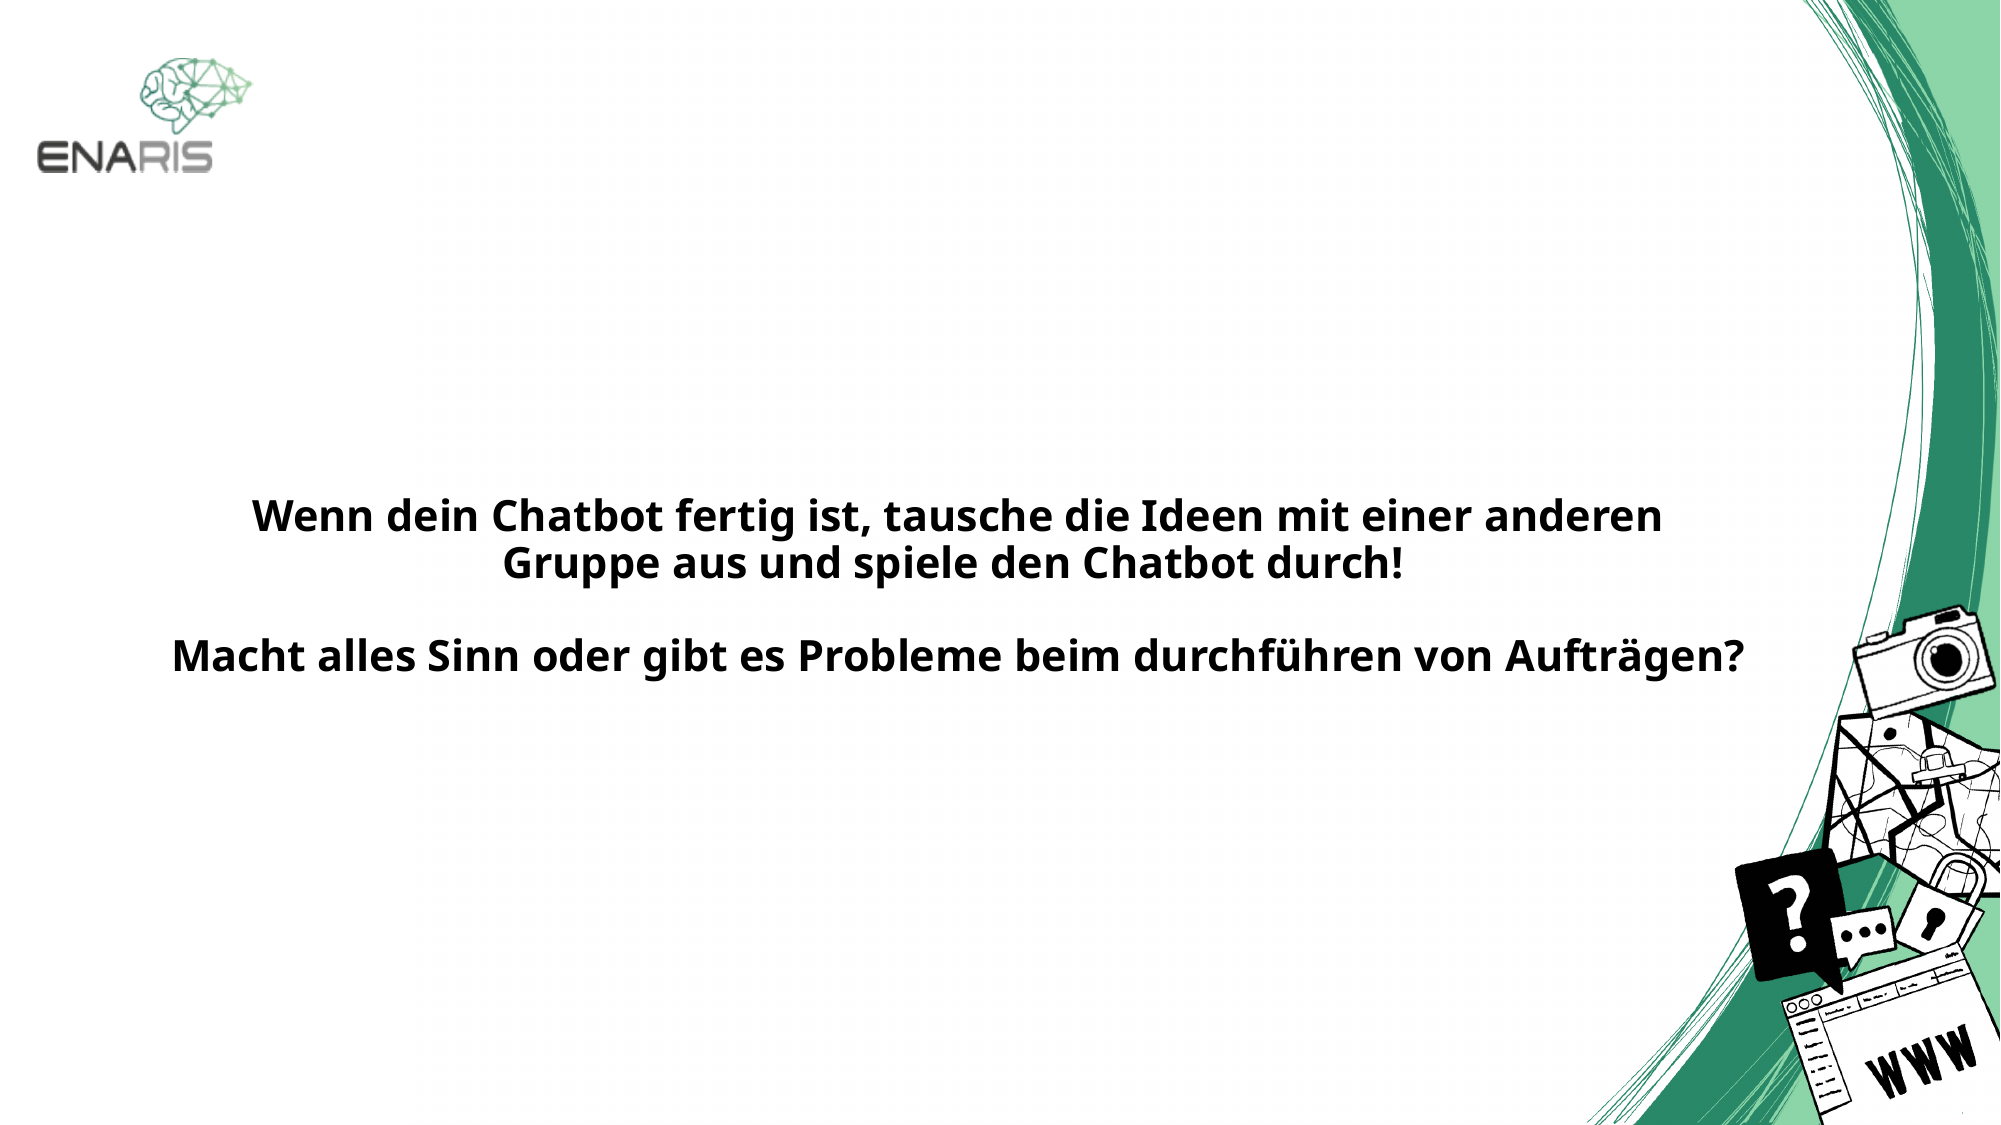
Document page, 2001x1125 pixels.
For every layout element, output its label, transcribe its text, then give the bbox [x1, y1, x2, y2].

picture [408, 0, 2000, 1125]
picture [37, 58, 254, 173]
title Wenn dein Chatbot fertig ist, tausche die Ideen mit einer anderen Gruppe aus und spiele den Chatbot durch! Macht alles Sinn oder gibt es Probleme beim durchführen von Aufträgen? [154, 478, 1763, 697]
